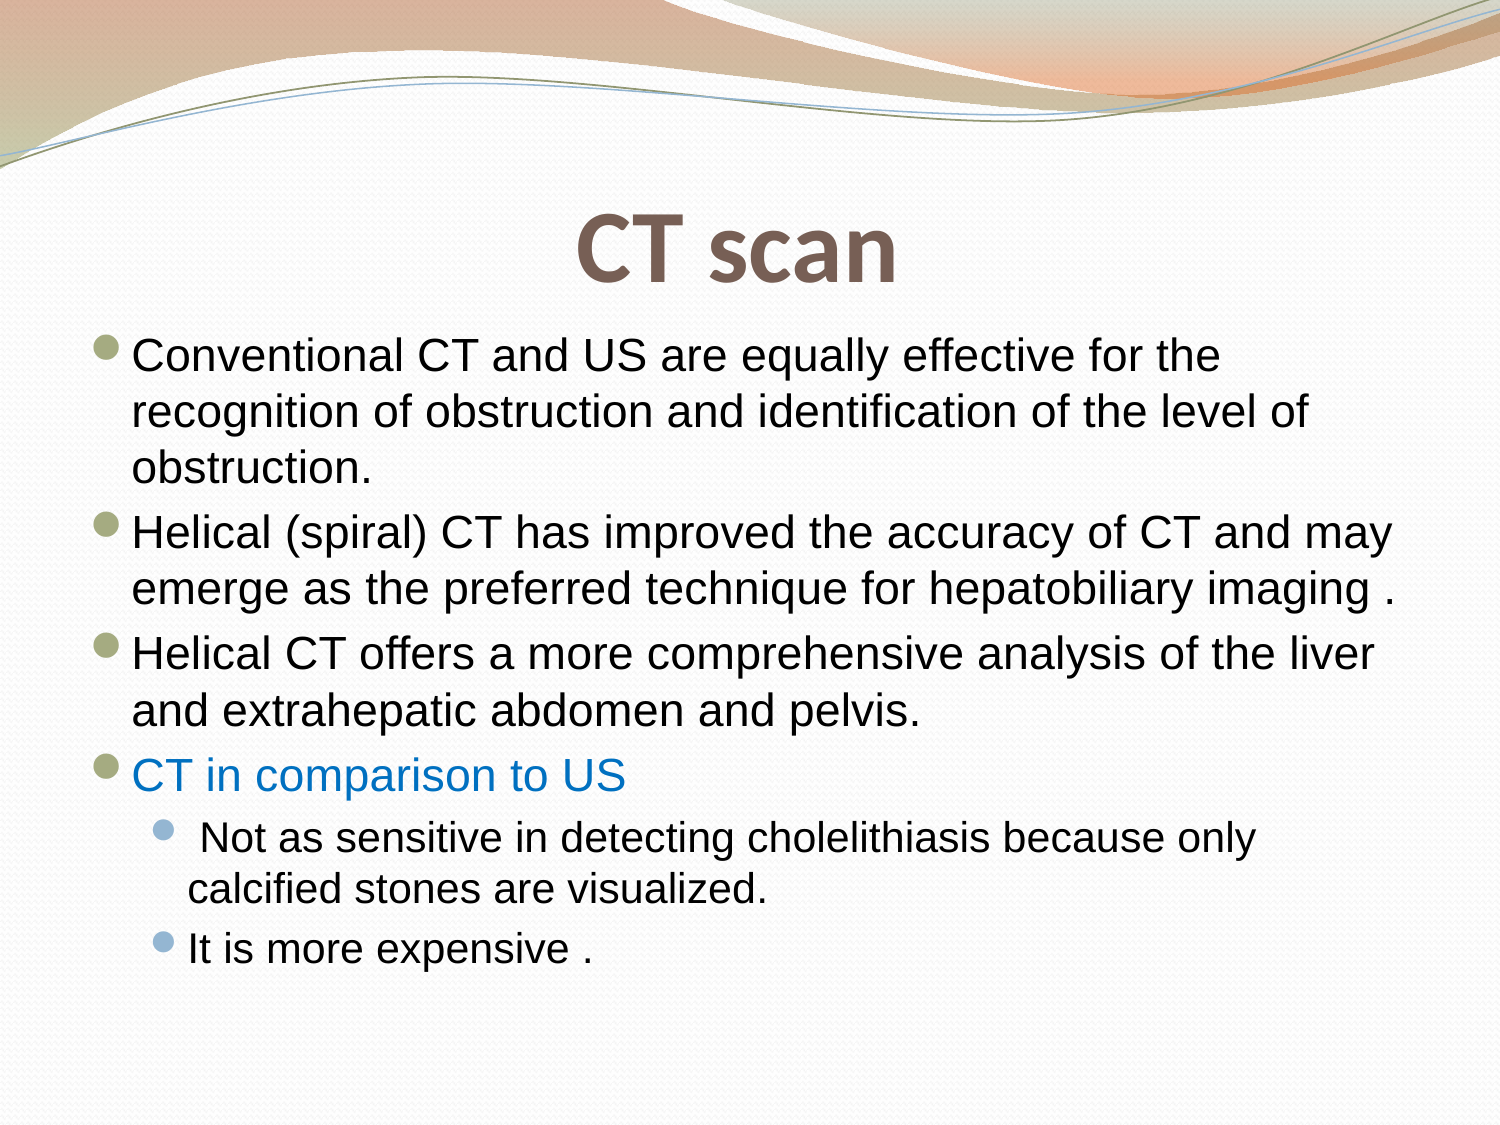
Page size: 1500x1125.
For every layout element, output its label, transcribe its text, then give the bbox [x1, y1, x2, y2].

title CT scan [75, 115, 1425, 303]
list Conventional CT and US are equally effective for the recognition of obstruction and identification of the level of obstruction. Helical (spiral) CT has improved the accuracy of CT and may emerge as the preferred technique for hepatobiliary imaging . Helical CT offers a more comprehensive analysis of the liver and extrahepatic abdomen and pelvis. CT in comparison to US Not as sensitive in detecting cholelithiasis because only calcified stones are visualized. It is more expensive . [75, 317, 1425, 1038]
